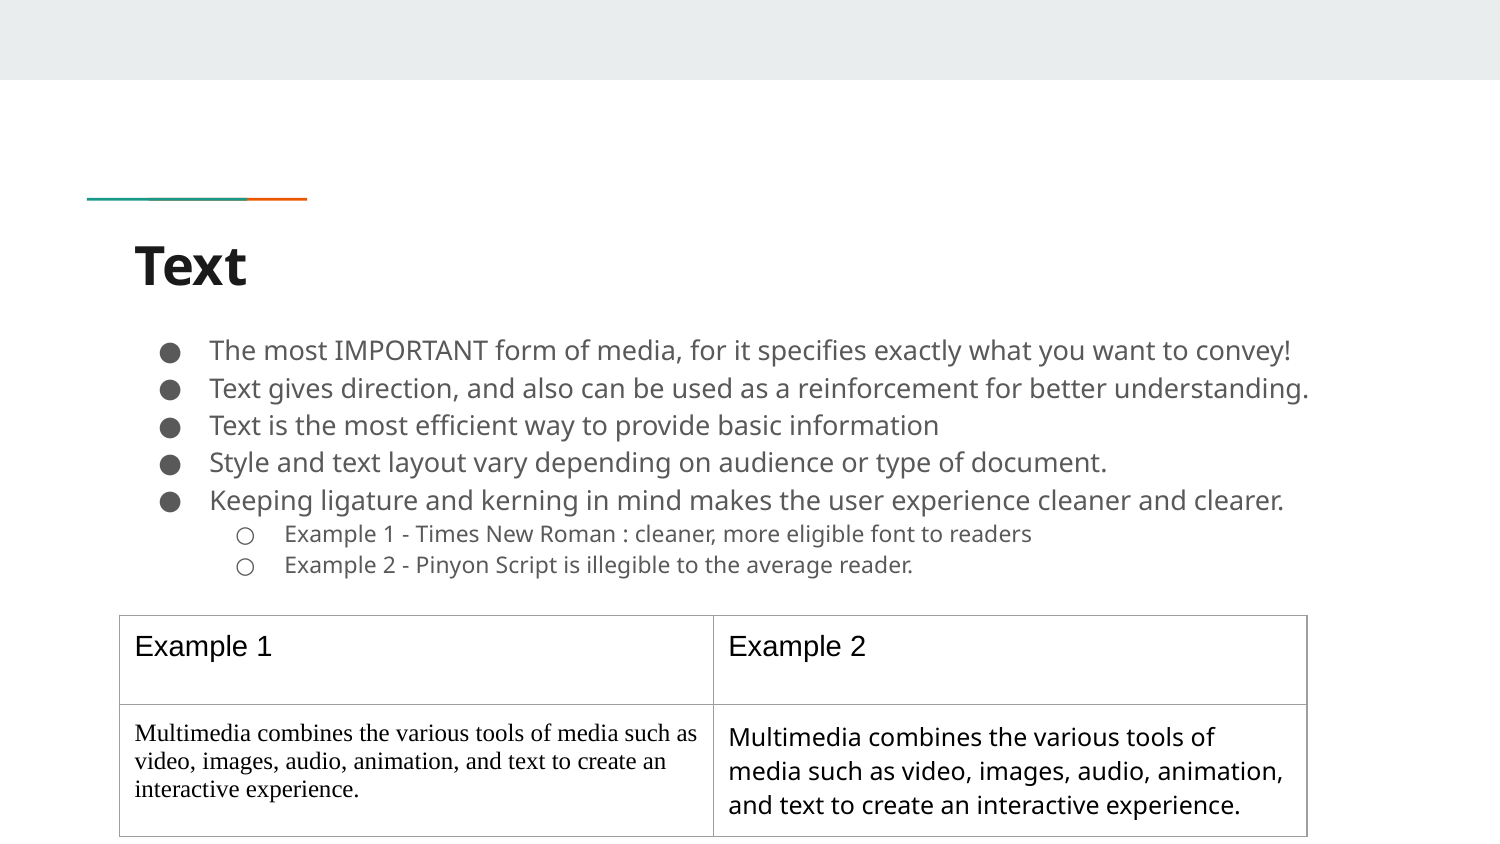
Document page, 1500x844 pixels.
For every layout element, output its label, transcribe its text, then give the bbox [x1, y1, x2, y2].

table_header Example 1 [120, 616, 713, 704]
table_cell Multimedia combines the various tools of media such as video, images, audio, animation, and text to create an interactive experience. [120, 705, 713, 836]
list The most IMPORTANT form of media, for it specifies exactly what you want to convey! Text gives direction, and also can be used as a reinforcement for better understanding. Text is the most efficient way to provide basic information Style and text layout vary depending on audience or type of document. Keeping ligature and kerning in mind makes the user experience cleaner and clearer. Example 1 - Times New Roman : cleaner, more eligible font to readers Example 2 - Pinyon Script is illegible to the average reader. [119, 313, 1381, 685]
title Text [119, 216, 1381, 305]
table_header Example 2 [714, 616, 1306, 704]
table_cell Multimedia combines the various tools of media such as video, images, audio, animation, and text to create an interactive experience. [714, 705, 1306, 836]
